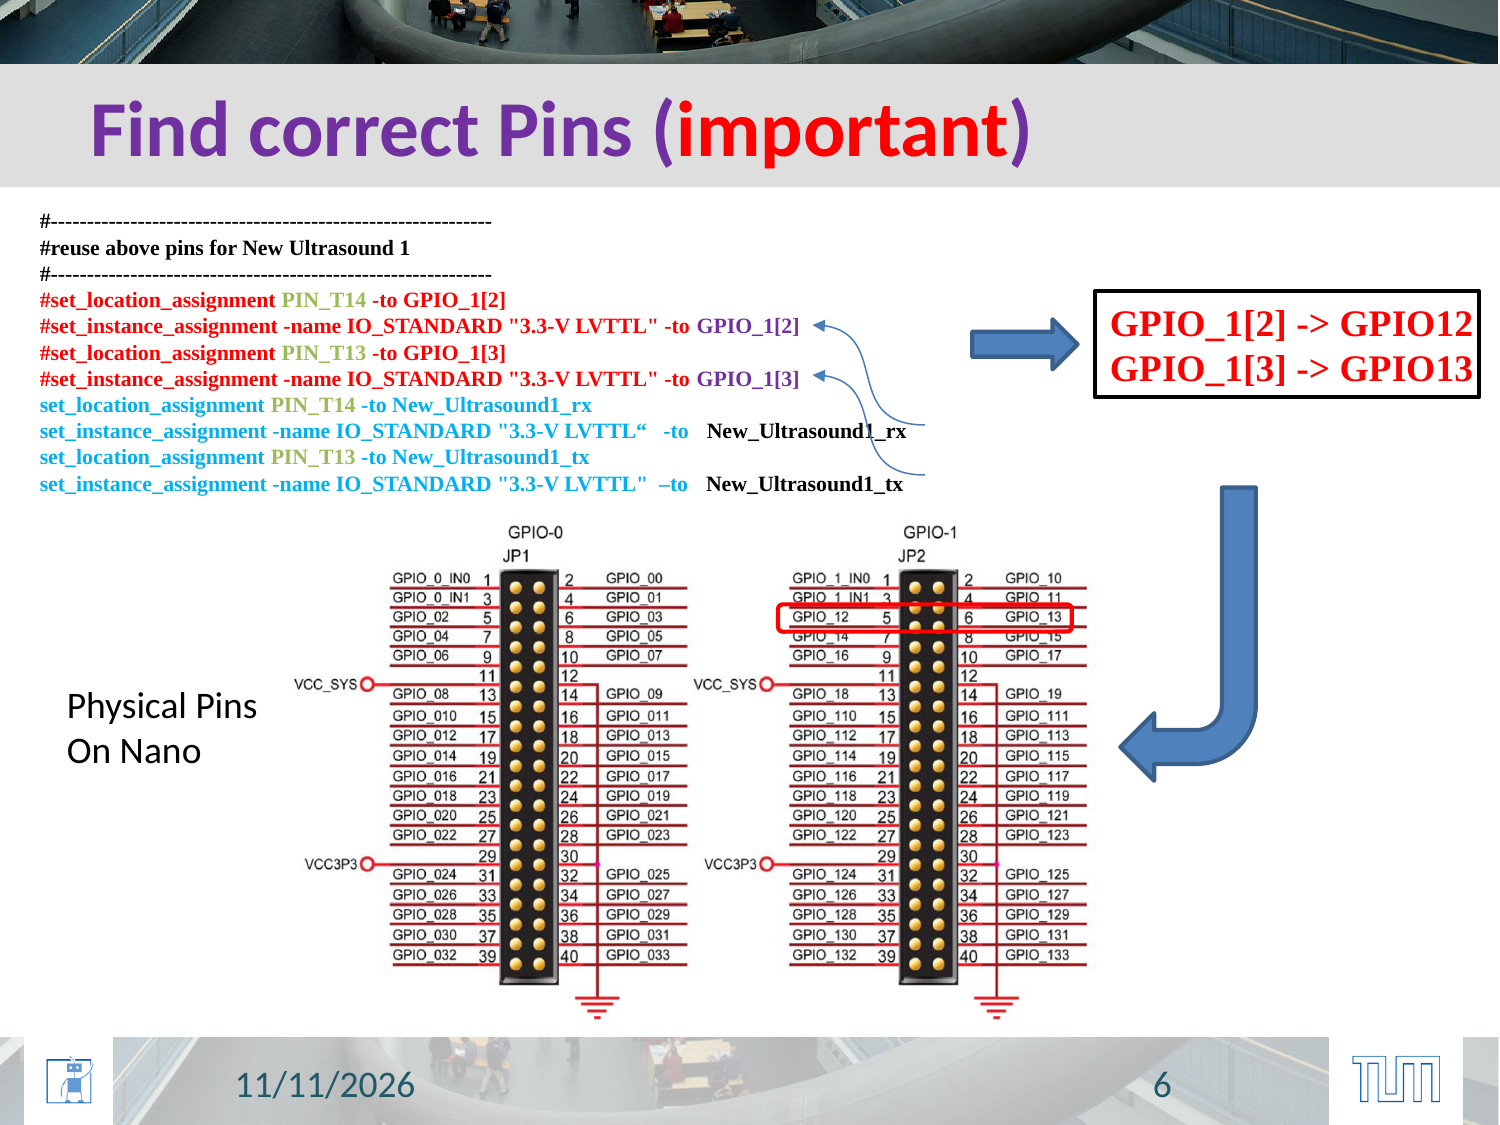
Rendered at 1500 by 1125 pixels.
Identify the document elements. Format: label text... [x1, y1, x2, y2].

text_box [1118, 485, 1258, 783]
picture [281, 500, 1113, 1031]
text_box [1092, 290, 1491, 398]
picture [0, 0, 1500, 64]
slide_number 6 [1012, 1052, 1313, 1113]
text_box #------------------------------------------------------------- #reuse above pins for New Ultrasound 1 #------------------------------------------------------------- #set_location_assignment PIN_T14 -to GPIO_1[2] #set_instance_assignment -name IO_STANDARD "3.3-V LVTTL" -to GPIO_1[2] #set_location_assignment PIN_T13 -to GPIO_1[3] #set_instance_assignment -name IO_STANDARD "3.3-V LVTTL" -to GPIO_1[3] set_location_assignment PIN_T14 -to New_Ultrasound1_rx set_instance_assignment -name IO_STANDARD "3.3-V LVTTL“ -to New_Ultrasound1_rx set_location_assignment PIN_T13 -to New_Ultrasound1_tx set_instance_assignment -name IO_STANDARD "3.3-V LVTTL" –to New_Ultrasound1_tx [24, 199, 963, 503]
text_box Physical Pins On Nano [52, 673, 273, 779]
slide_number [162, 1052, 488, 1113]
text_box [812, 374, 926, 476]
text_box [970, 317, 1080, 372]
picture [0, 1032, 1500, 1125]
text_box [812, 324, 926, 374]
title Find correct Pins (important) [75, 62, 1425, 188]
